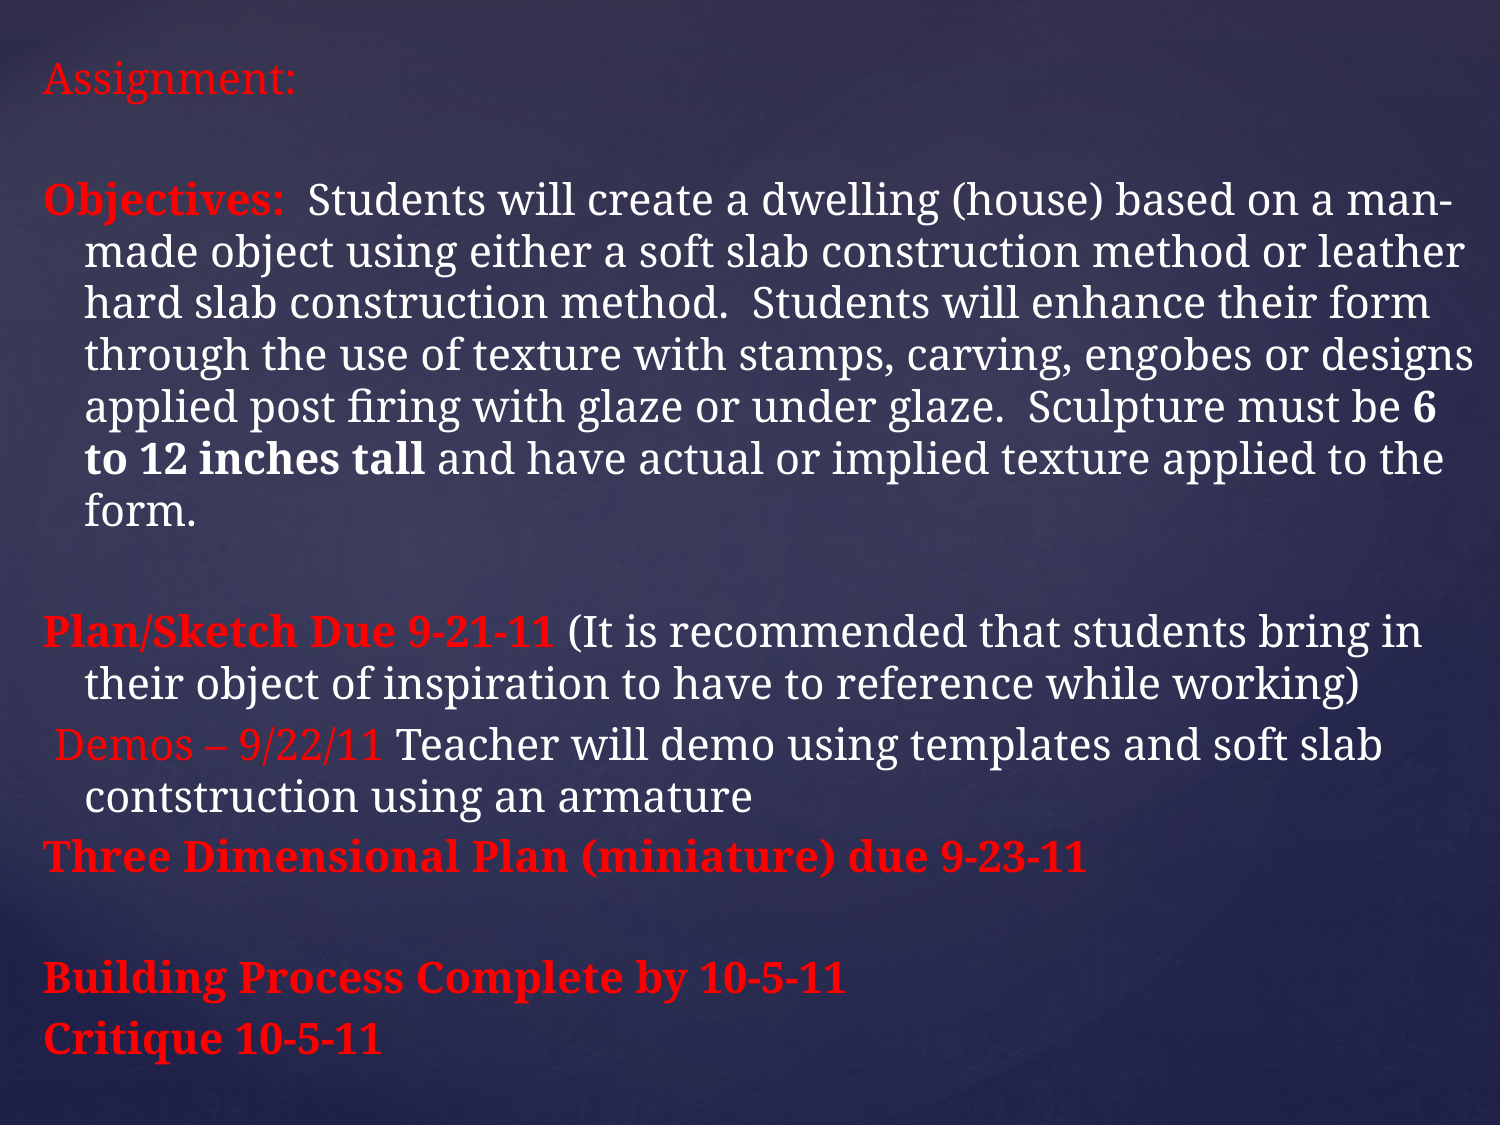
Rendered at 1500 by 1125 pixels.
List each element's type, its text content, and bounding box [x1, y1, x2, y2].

list Assignment: Objectives: Students will create a dwelling (house) based on a man-made object using either a soft slab construction method or leather hard slab construction method. Students will enhance their form through the use of texture with stamps, carving, engobes or designs applied post firing with glaze or under glaze. Sculpture must be 6 to 12 inches tall and have actual or implied texture applied to the form. Plan/Sketch Due 9-21-11 (It is recommended that students bring in their object of inspiration to have to reference while working) Demos – 9/22/11 Teacher will demo using templates and soft slab contstruction using an armature Three Dimensional Plan (miniature) due 9-23-11 Building Process Complete by 10-5-11 Critique 10-5-11 [24, 43, 1500, 1081]
